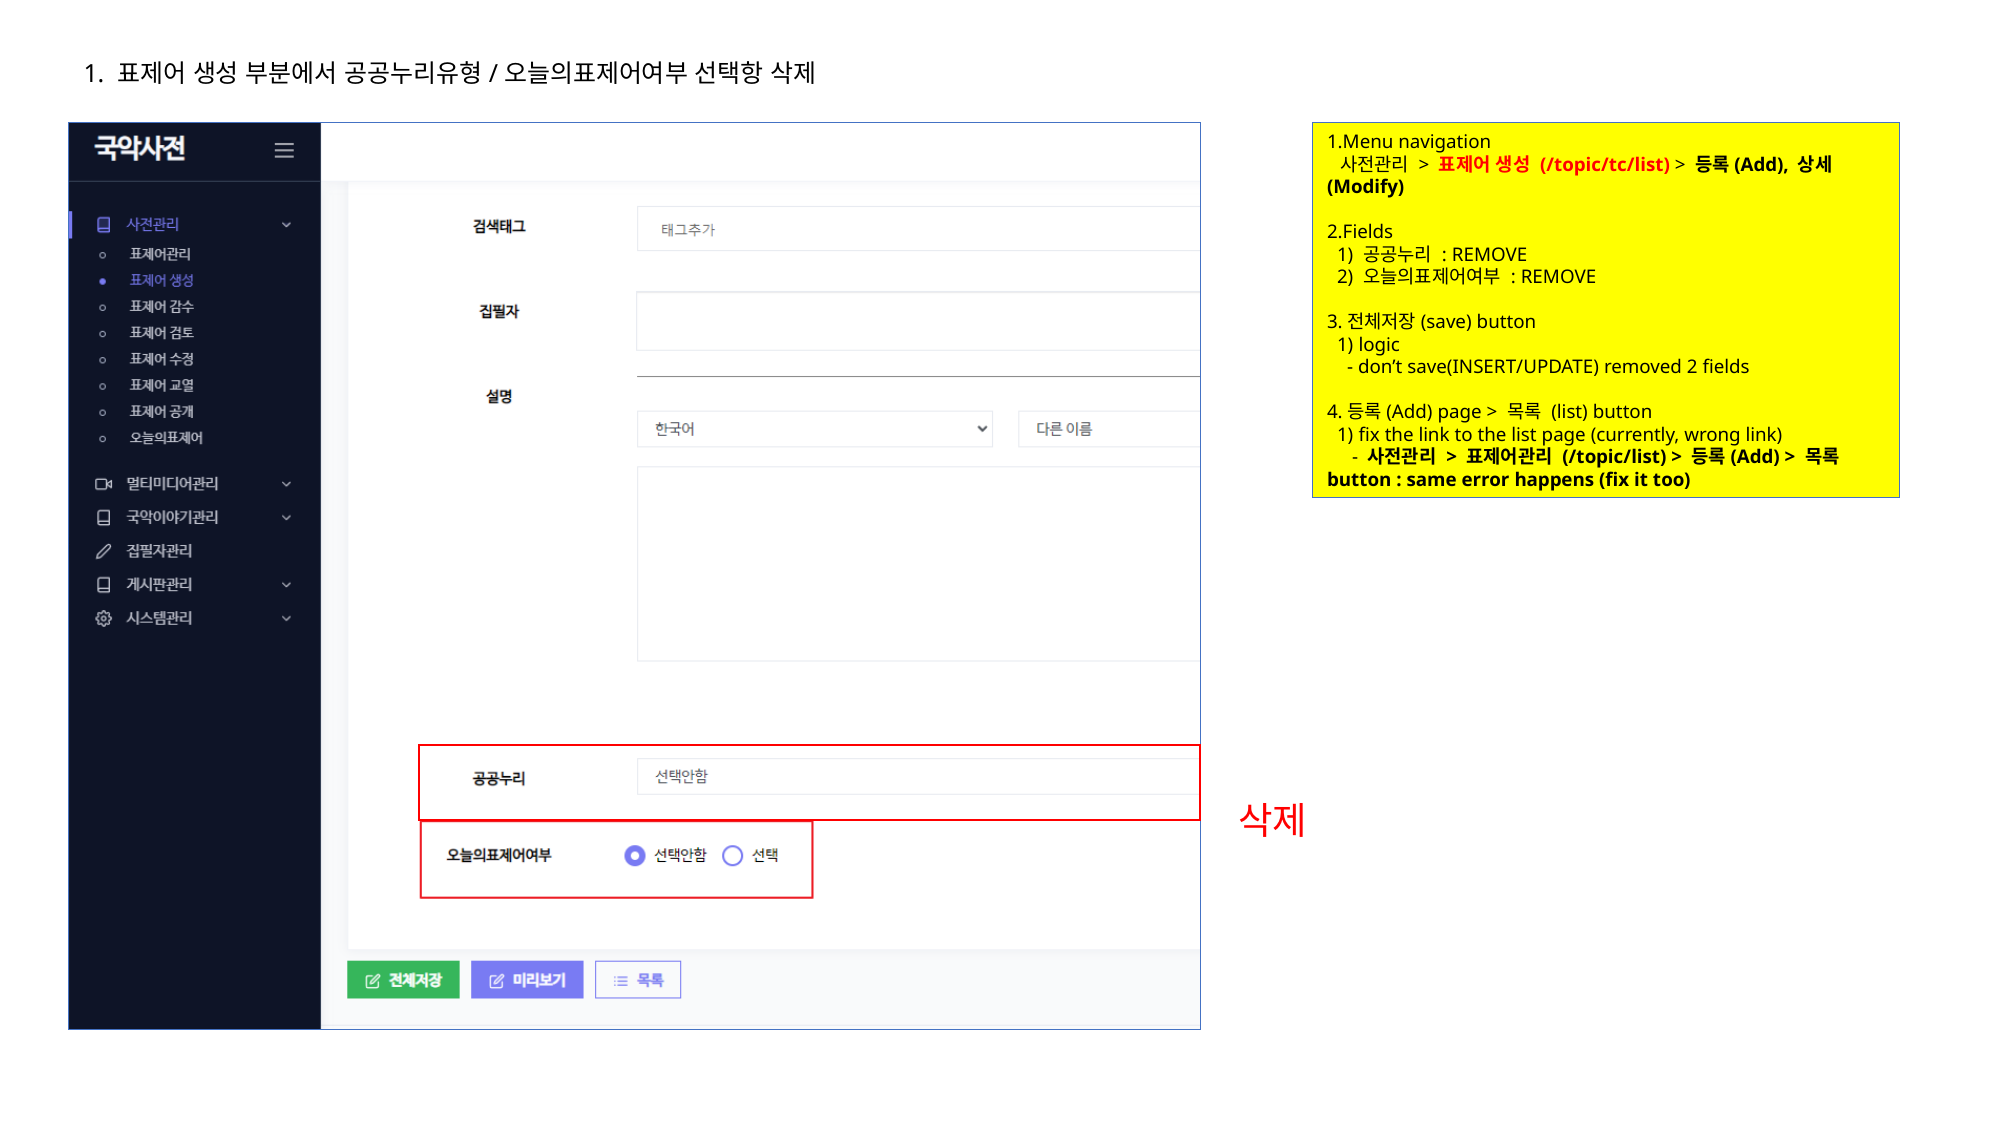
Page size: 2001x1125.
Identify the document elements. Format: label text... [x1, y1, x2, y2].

text_box 삭제 [1223, 789, 1450, 850]
text_box 1. 표제어 생성 부분에서 공공누리유형/오늘의표제어여부 선택항 삭제 [68, 49, 1069, 95]
picture [68, 122, 1201, 1030]
text_box 1.Menu navigation 사전관리 > 표제어 생성 (/topic/tc/list) > 등록(Add), 상세(Modify) 2.Fields 1) 공공누리 : REMOVE 2) 오늘의표제어여부 : REMOVE 3.전체저장(save) button 1) logic - don’t save(INSERT/UPDATE) removed 2 fields 4.등록(Add) page > 목록 (list) button 1) fix the link to the list page (currently, wrong link) - 사전관리 > 표제어관리 (/topic/list) > 등록(Add) > 목록 button : same error happens (fix it too) [1312, 122, 1900, 498]
